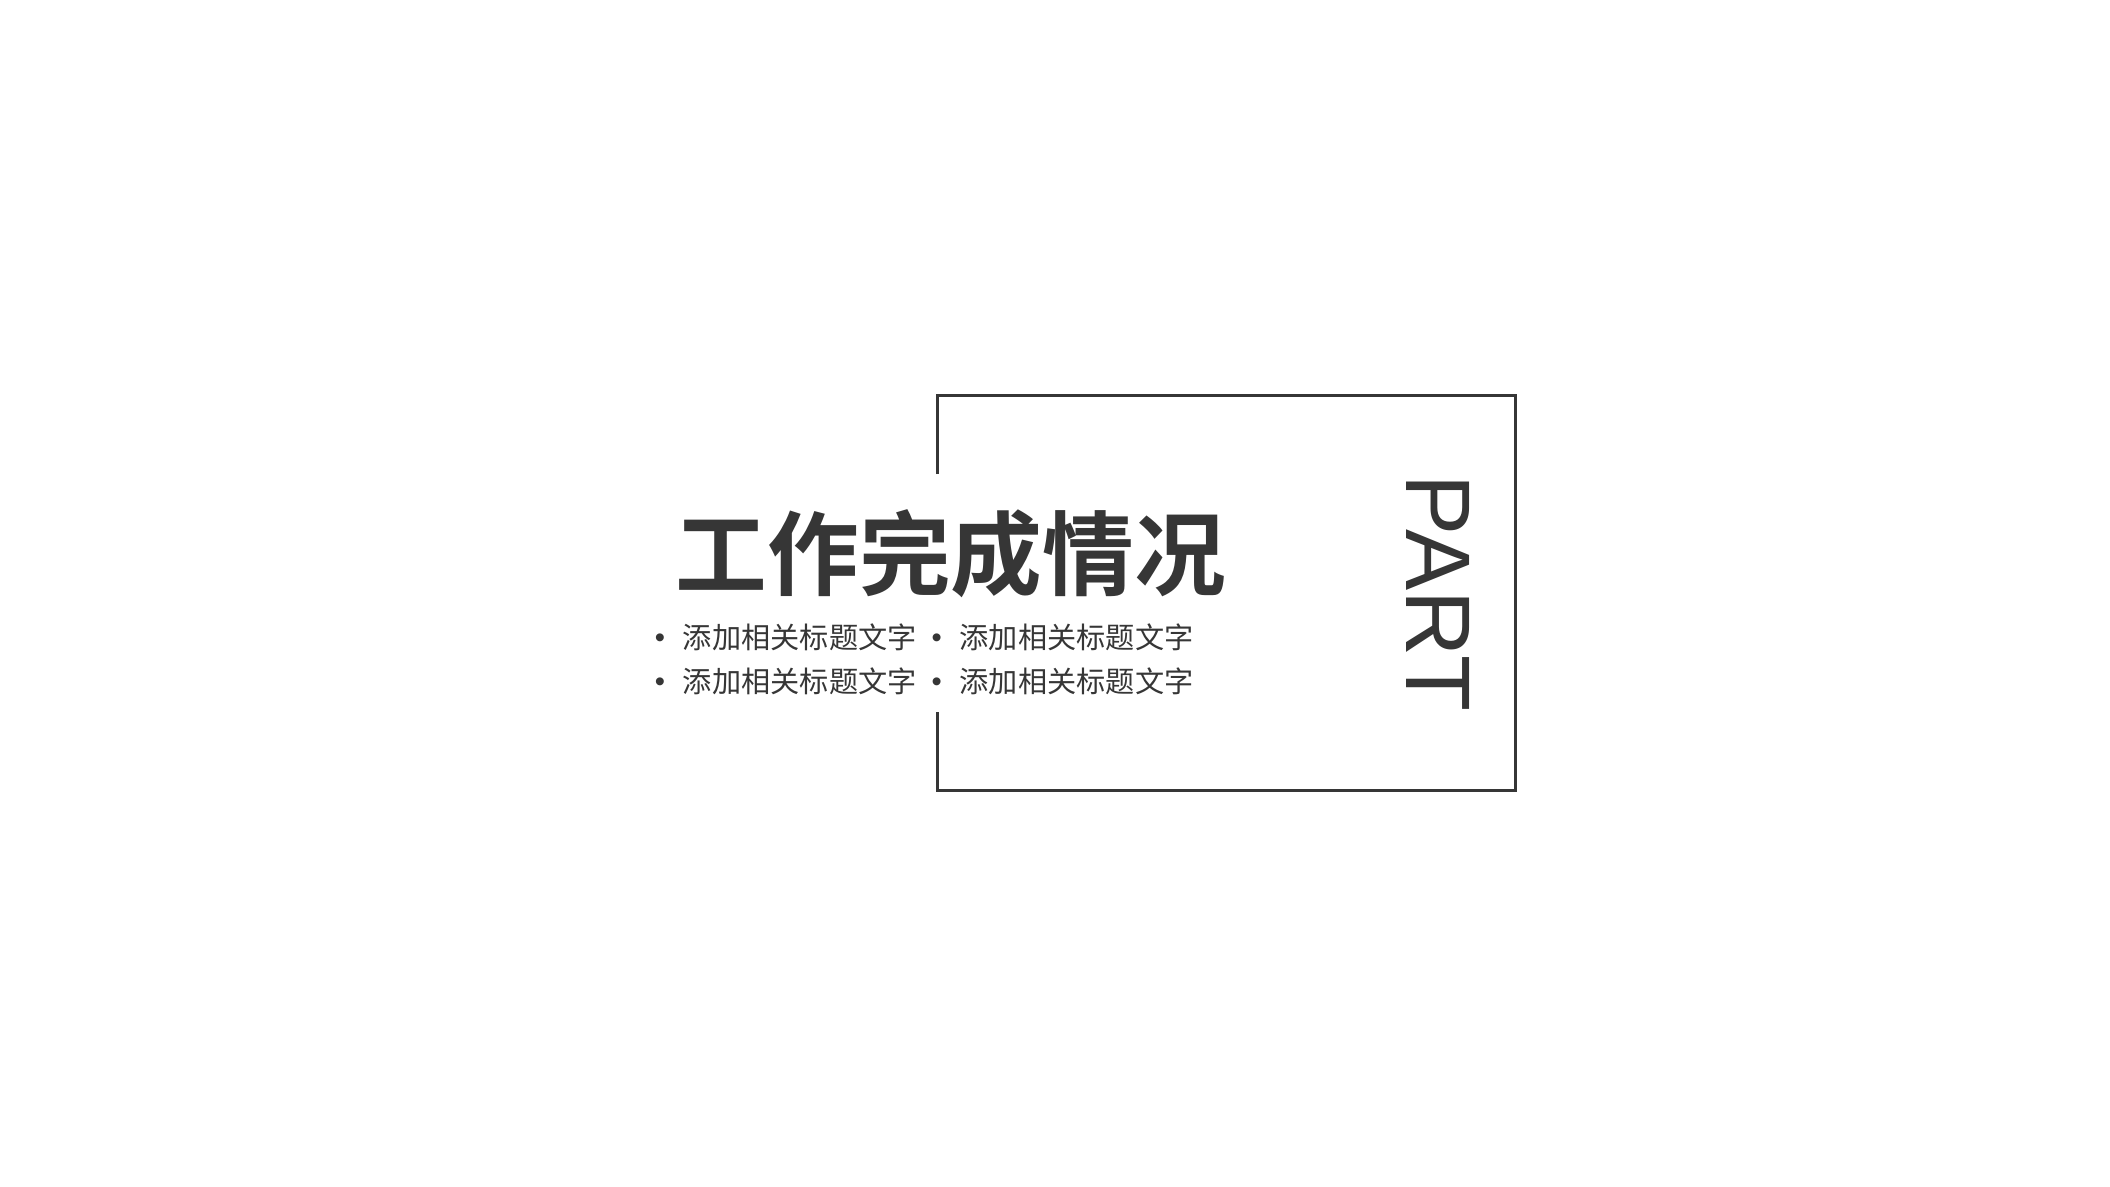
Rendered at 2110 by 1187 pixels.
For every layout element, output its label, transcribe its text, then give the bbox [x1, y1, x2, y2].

text_box 添加相关标题文字 [931, 663, 1194, 699]
text_box [936, 395, 1517, 792]
text_box PART [1395, 418, 1490, 768]
text_box 添加相关标题文字 [654, 619, 918, 655]
text_box 添加相关标题文字 [931, 619, 1194, 655]
text_box 添加相关标题文字 [654, 663, 918, 699]
text_box 工作完成情况 [675, 496, 1327, 607]
